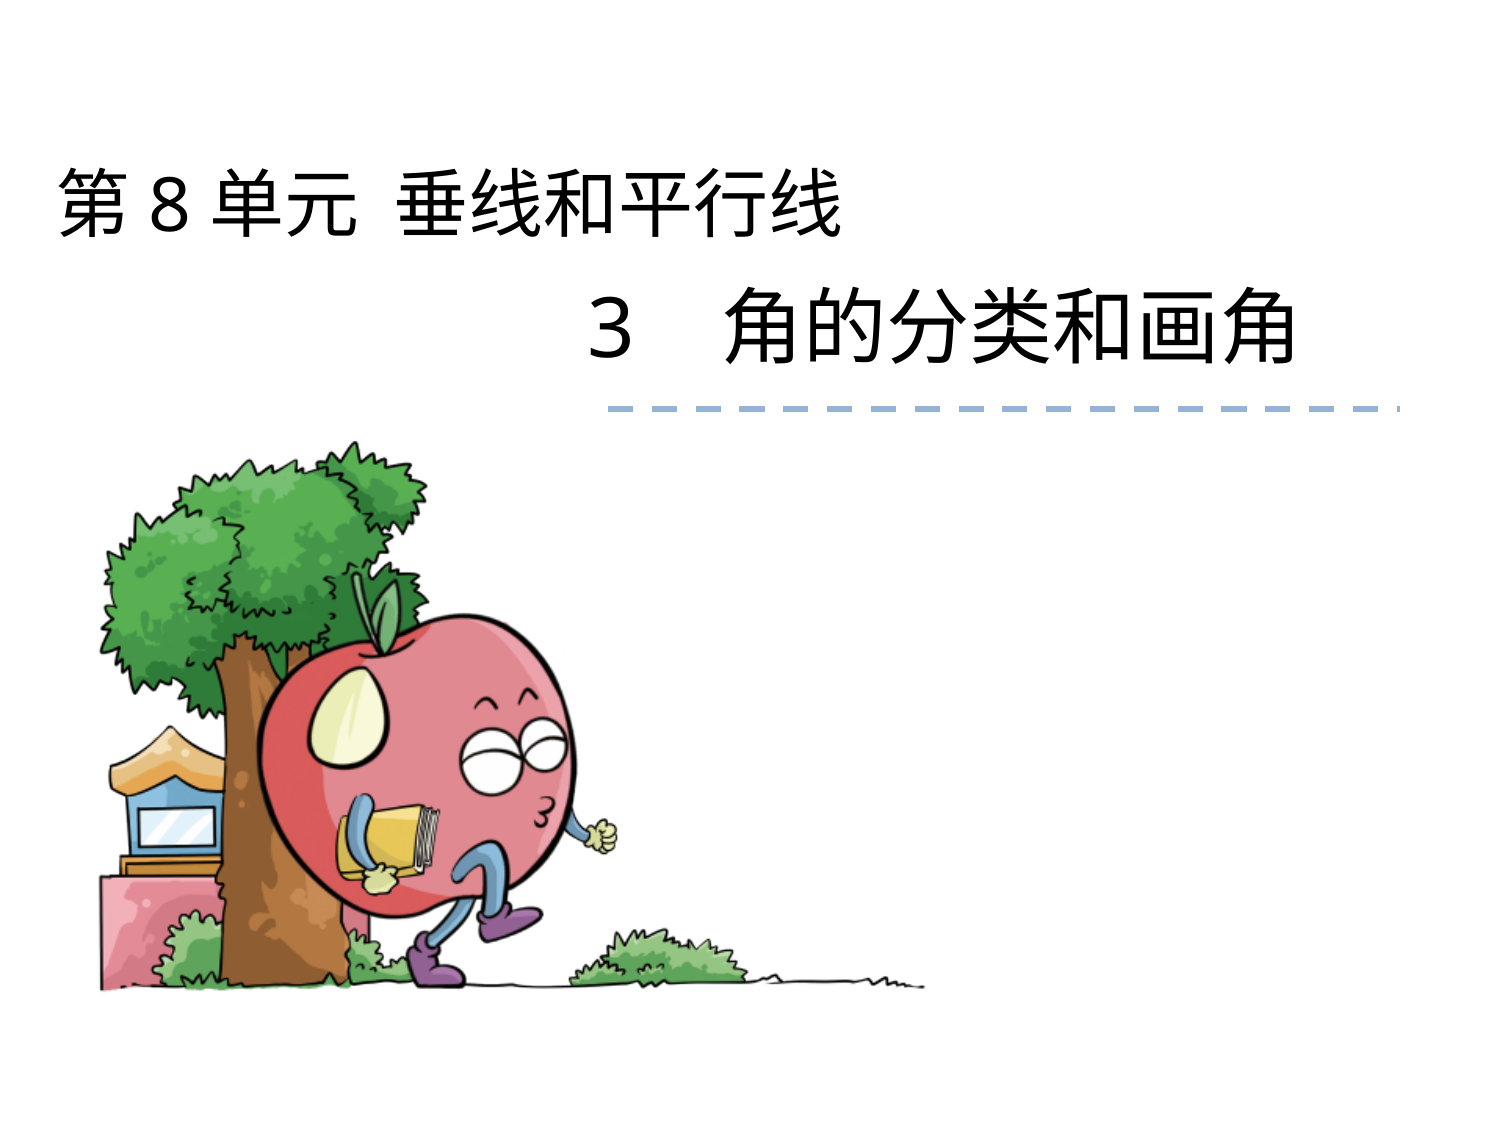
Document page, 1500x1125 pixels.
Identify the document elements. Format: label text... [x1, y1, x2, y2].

picture [88, 432, 937, 1011]
text_box 第8单元 垂线和平行线 [41, 148, 1187, 254]
text_box 3 角的分类和画角 [572, 267, 1459, 382]
